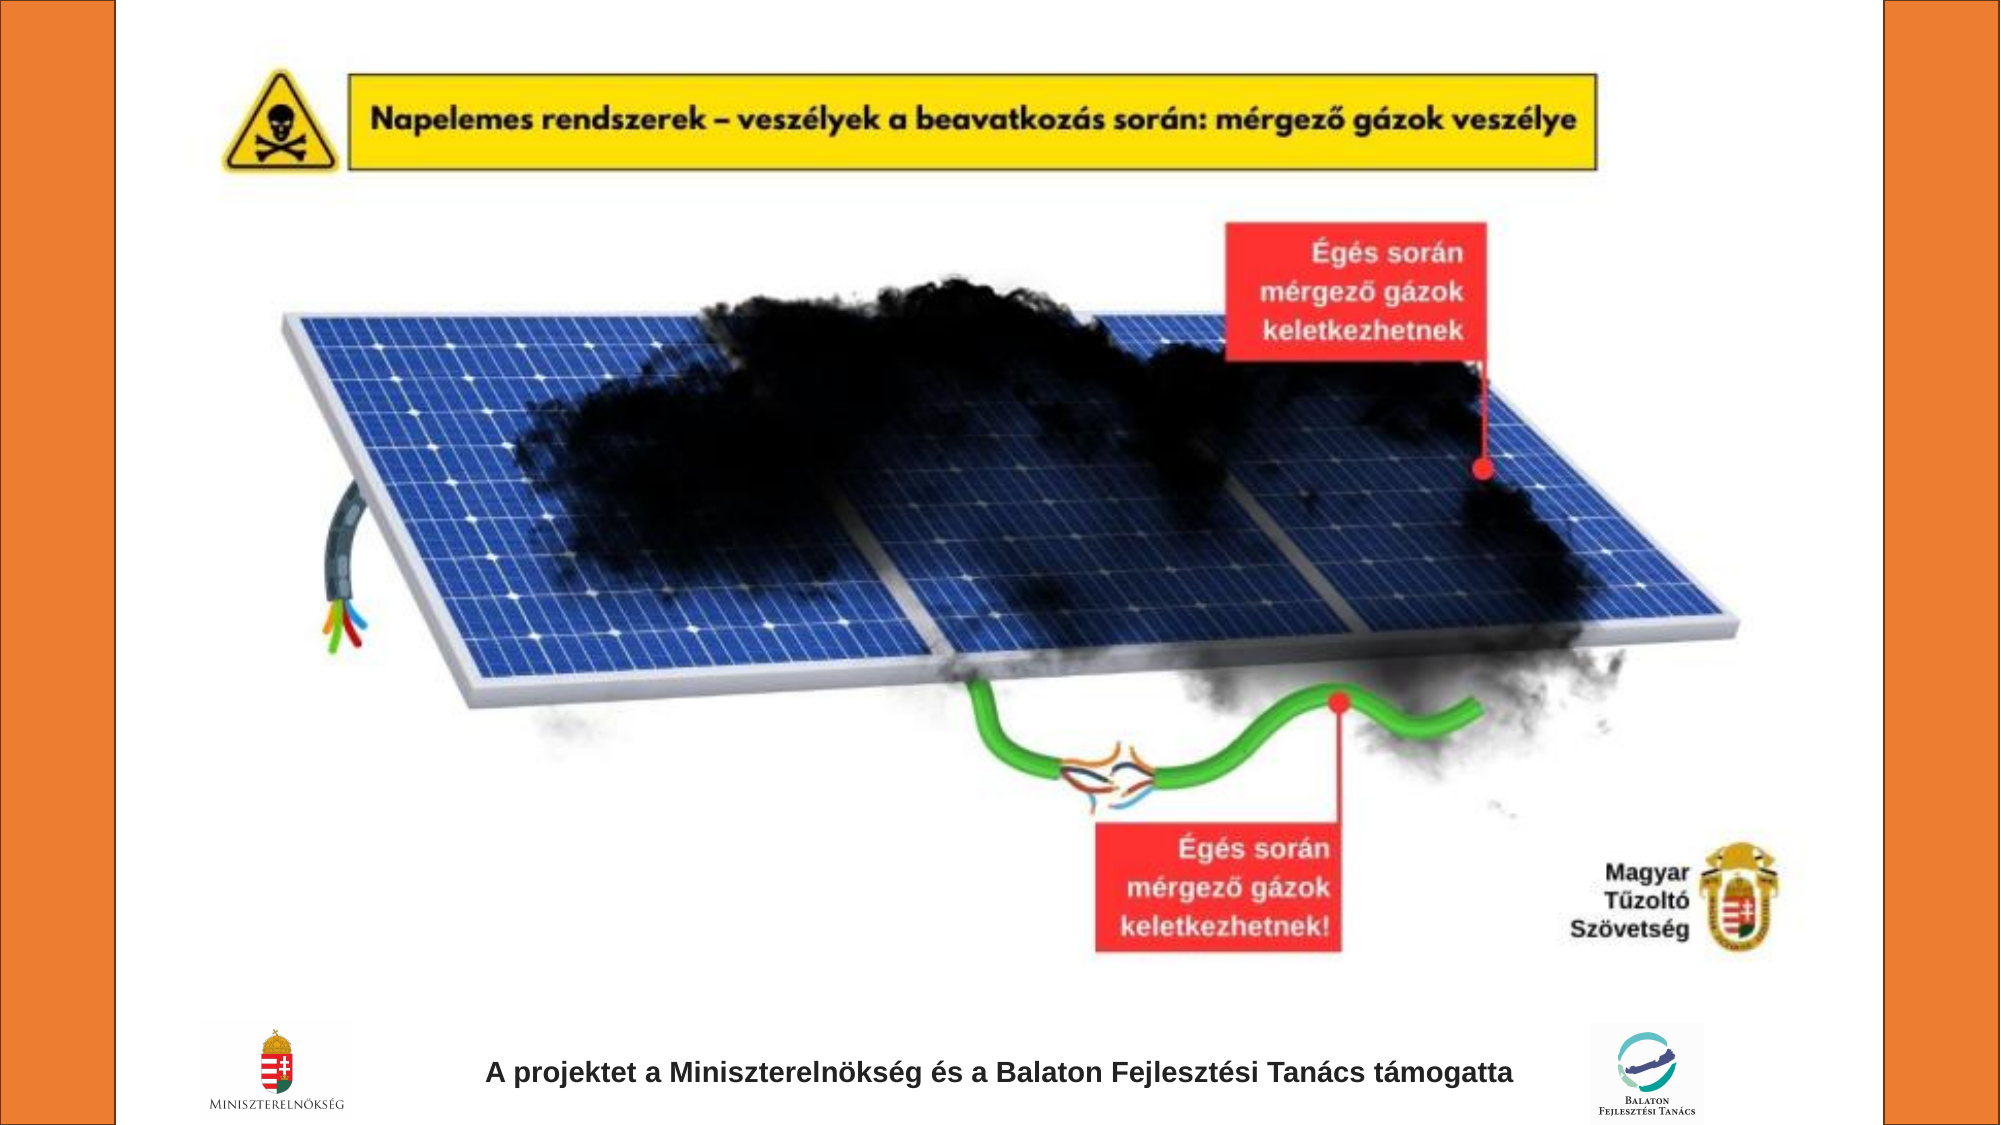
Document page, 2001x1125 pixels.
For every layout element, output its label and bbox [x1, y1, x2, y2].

picture [1590, 1023, 1704, 1125]
picture [201, 1018, 353, 1119]
picture [156, 39, 1805, 981]
